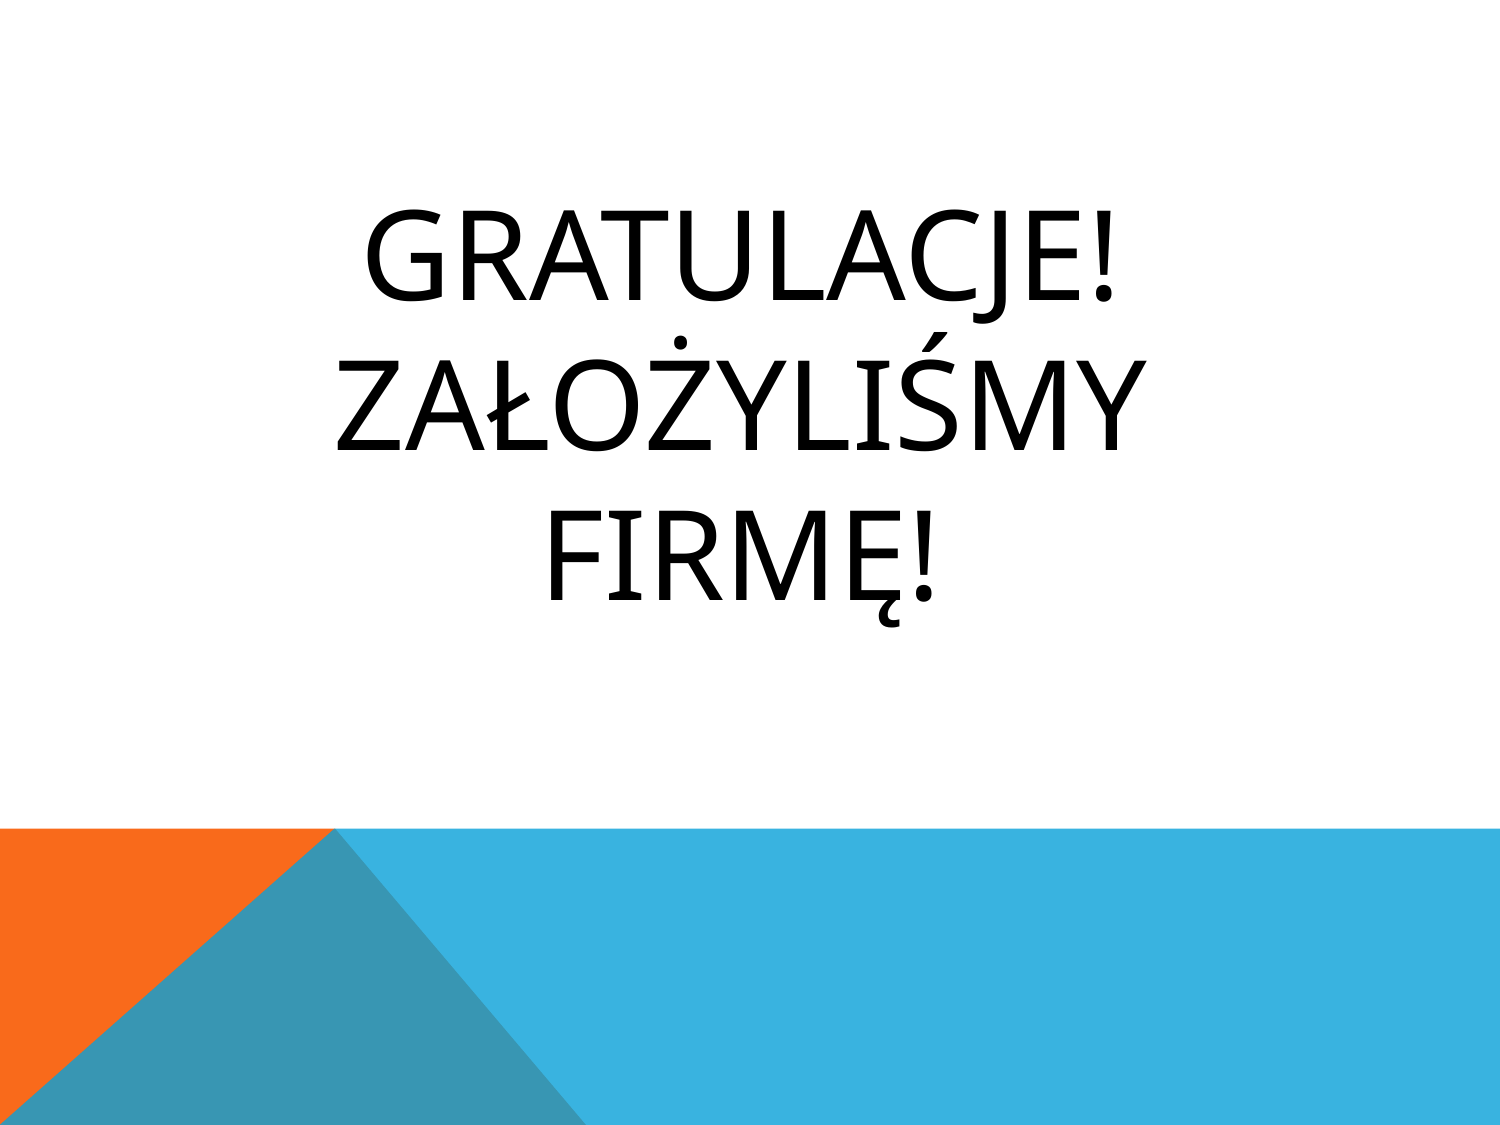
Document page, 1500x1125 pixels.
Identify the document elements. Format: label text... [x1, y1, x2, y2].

title GRATULACJE! Założyliśmy firmę! [123, 125, 1358, 676]
